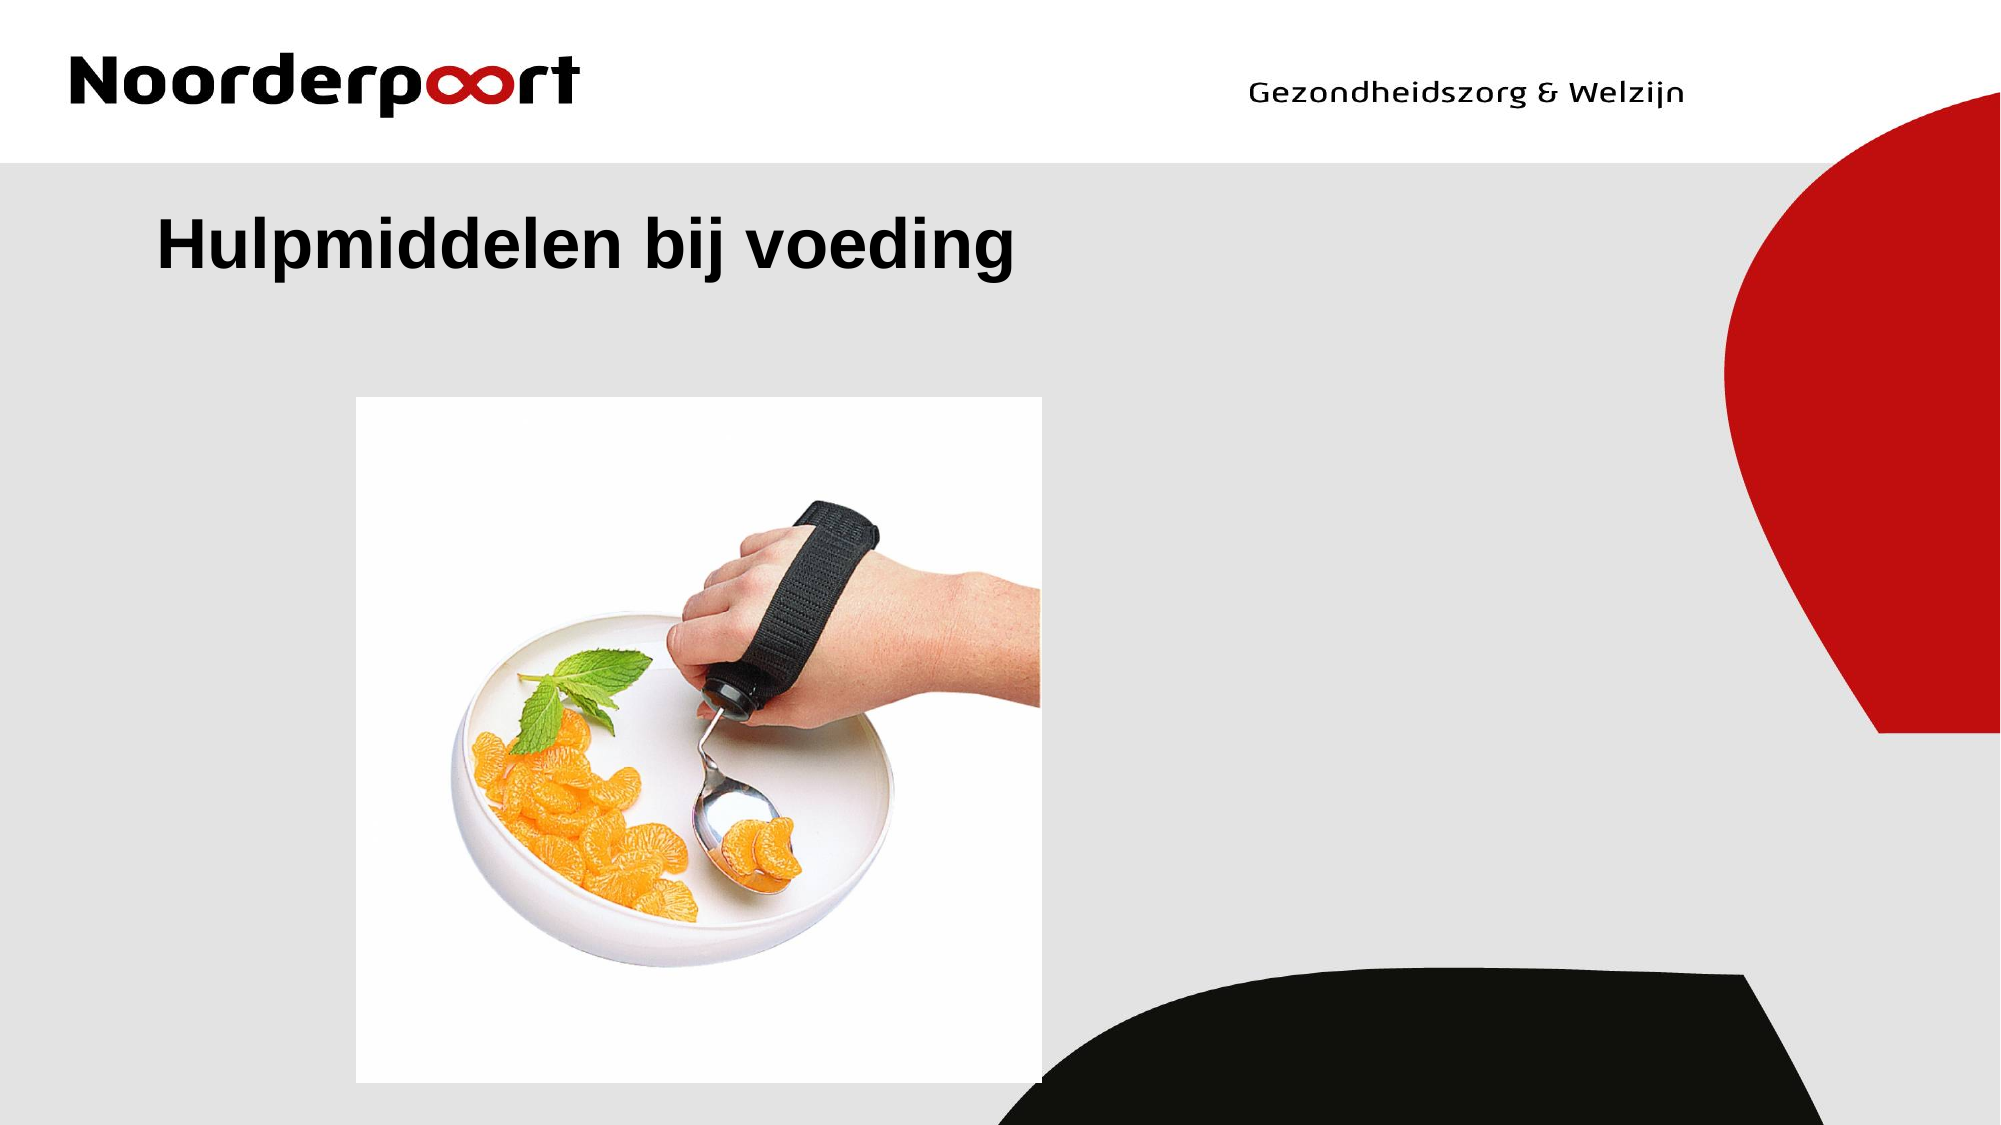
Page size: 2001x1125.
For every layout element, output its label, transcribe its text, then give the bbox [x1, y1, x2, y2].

title Hulpmiddelen bij voeding [141, 187, 1720, 294]
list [356, 397, 1042, 1083]
picture [0, 0, 2001, 1125]
